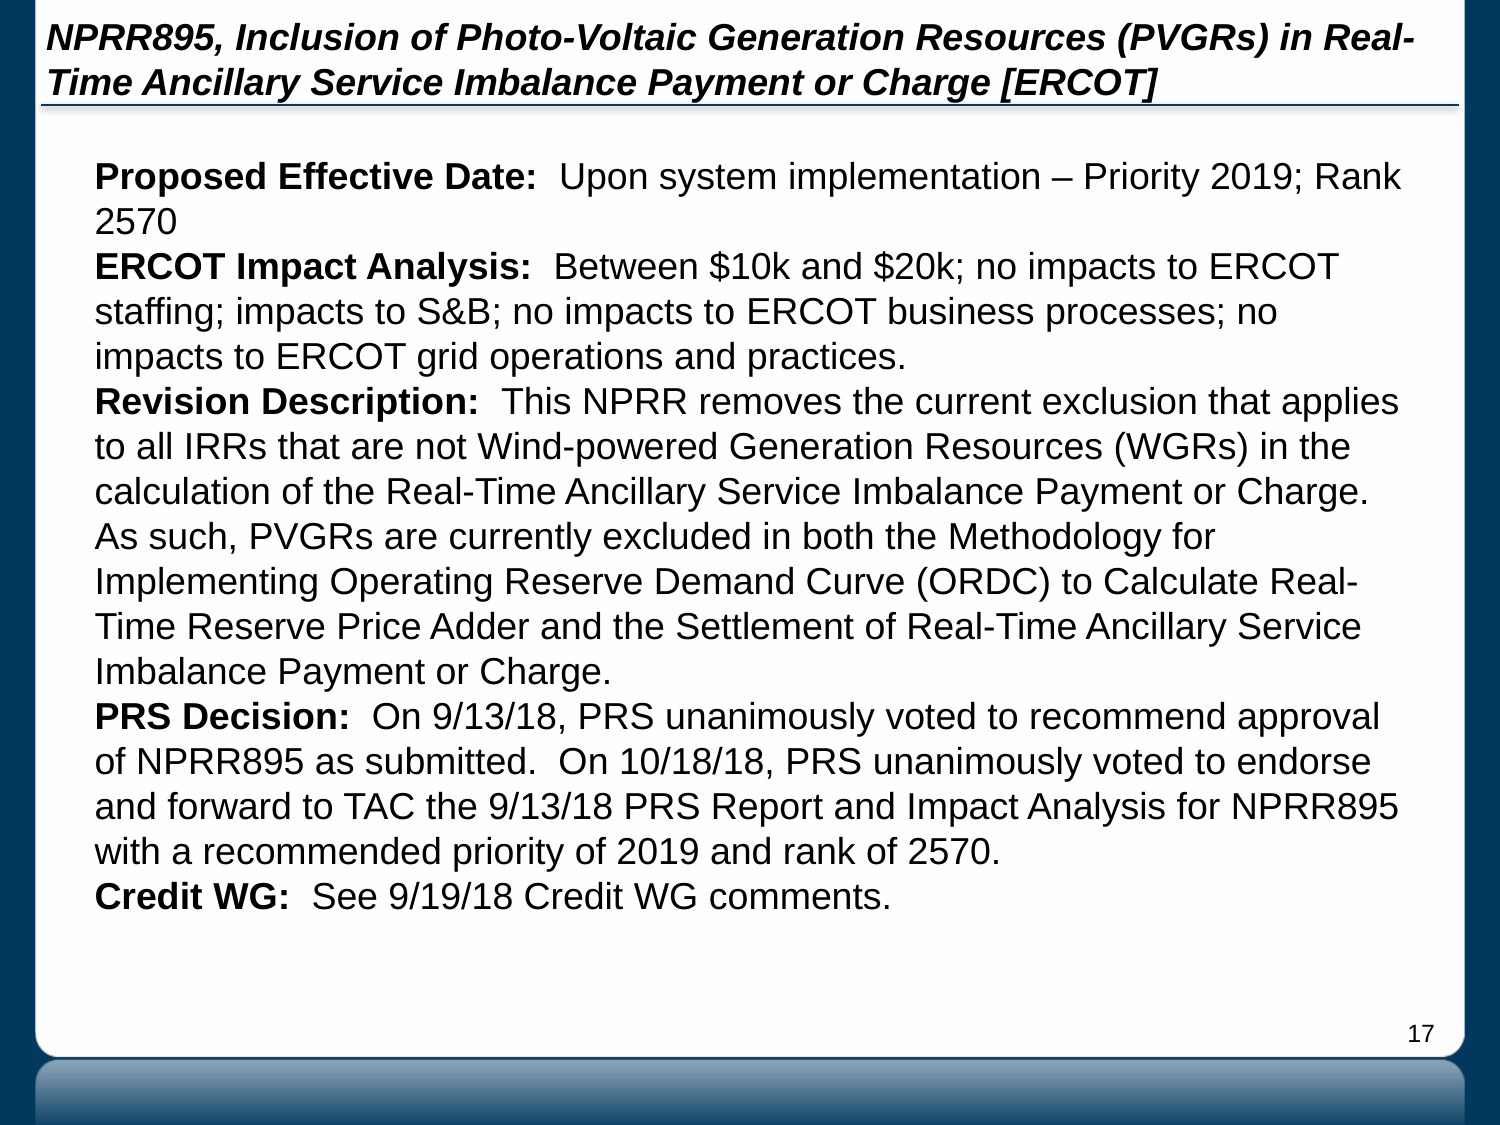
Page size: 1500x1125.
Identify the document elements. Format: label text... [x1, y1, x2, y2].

picture [35, 0, 1465, 1125]
title NPRR895, Inclusion of Photo-Voltaic Generation Resources (PVGRs) in Real-Time Ancillary Service Imbalance Payment or Charge [ERCOT] [31, 20, 1464, 97]
text_box Proposed Effective Date: Upon system implementation – Priority 2019; Rank 2570 ERCOT Impact Analysis: Between $10k and $20k; no impacts to ERCOT staffing; impacts to S&B; no impacts to ERCOT business processes; no impacts to ERCOT grid operations and practices. Revision Description: This NPRR removes the current exclusion that applies to all IRRs that are not Wind-powered Generation Resources (WGRs) in the calculation of the Real-Time Ancillary Service Imbalance Payment or Charge. As such, PVGRs are currently excluded in both the Methodology for Implementing Operating Reserve Demand Curve (ORDC) to Calculate Real-Time Reserve Price Adder and the Settlement of Real-Time Ancillary Service Imbalance Payment or Charge. PRS Decision: On 9/13/18, PRS unanimously voted to recommend approval of NPRR895 as submitted. On 10/18/18, PRS unanimously voted to endorse and forward to TAC the 9/13/18 PRS Report and Impact Analysis for NPRR895 with a recommended priority of 2019 and rank of 2570. Credit WG: See 9/19/18 Credit WG comments. [79, 144, 1419, 924]
